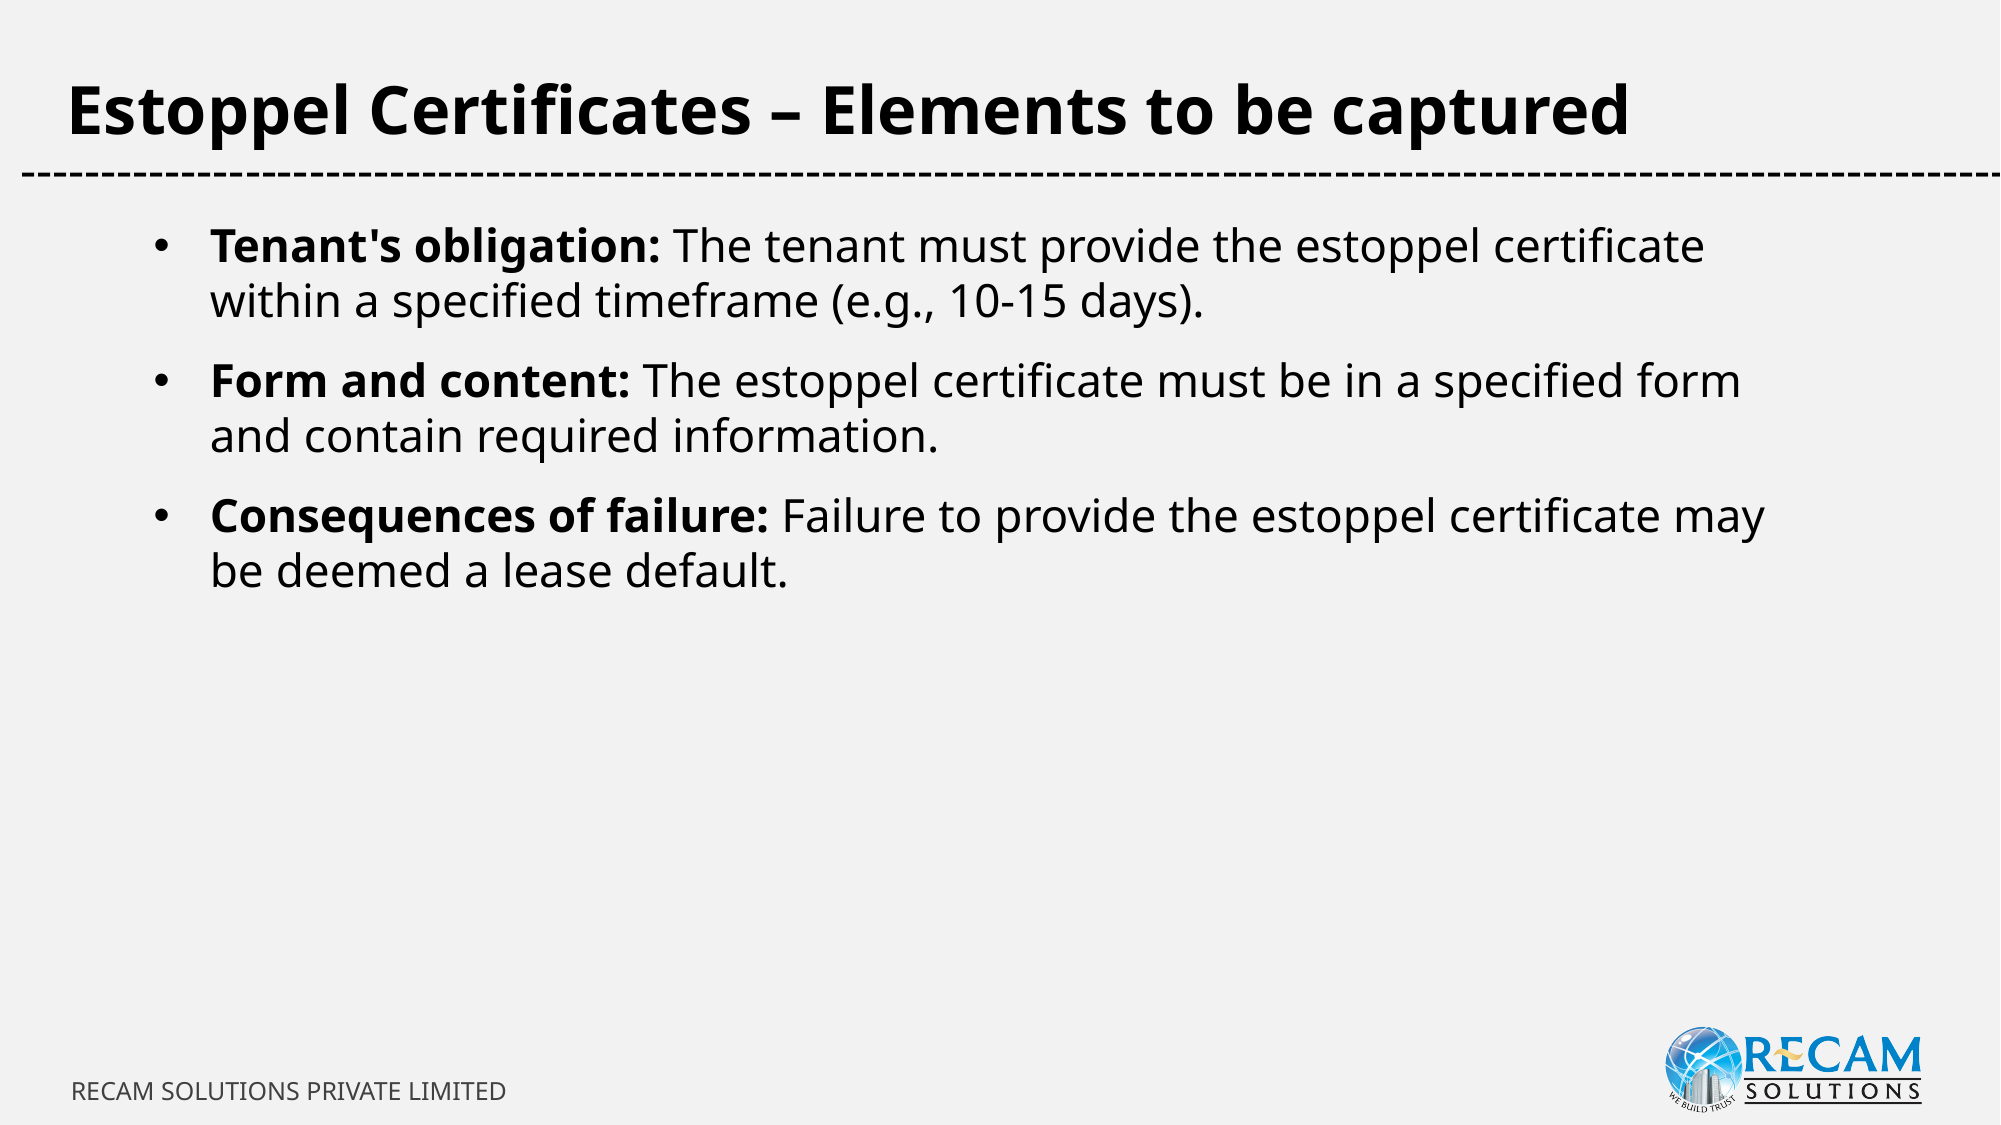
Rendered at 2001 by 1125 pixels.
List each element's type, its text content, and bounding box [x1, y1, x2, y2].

text_box Estoppel Certificates – Elements to be captured [51, 60, 1979, 131]
text_box ----------------------------------------------------------------------------------------------------------------------------- [6, 131, 2000, 207]
text_box Tenant's obligation: The tenant must provide the estoppel certificate within a specified timeframe (e.g., 10-15 days). Form and content: The estoppel certificate must be in a specified form and contain required information. Consequences of failure: Failure to provide the estoppel certificate may be deemed a lease default. [138, 209, 1842, 605]
footer RECAM SOLUTIONS PRIVATE LIMITED [70, 1073, 971, 1107]
picture [1652, 1014, 1935, 1125]
